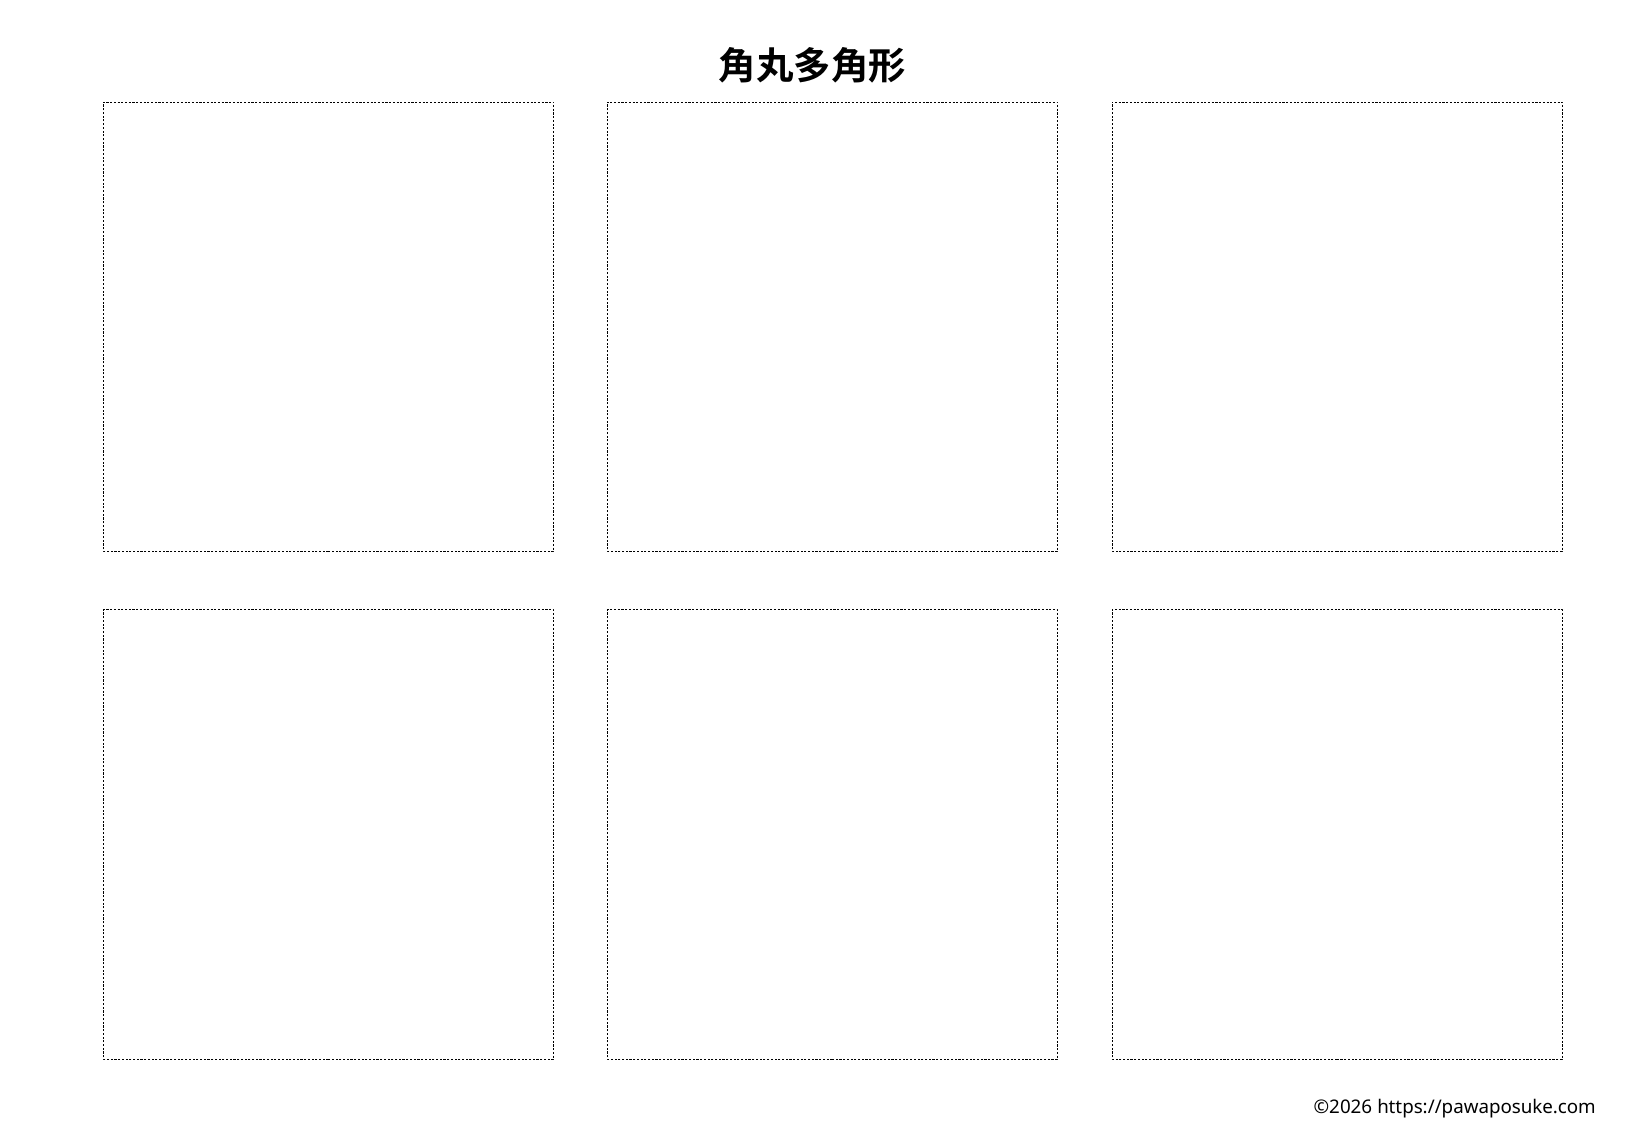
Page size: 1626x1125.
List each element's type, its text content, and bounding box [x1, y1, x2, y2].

text_box 角丸多角形 [703, 34, 922, 95]
